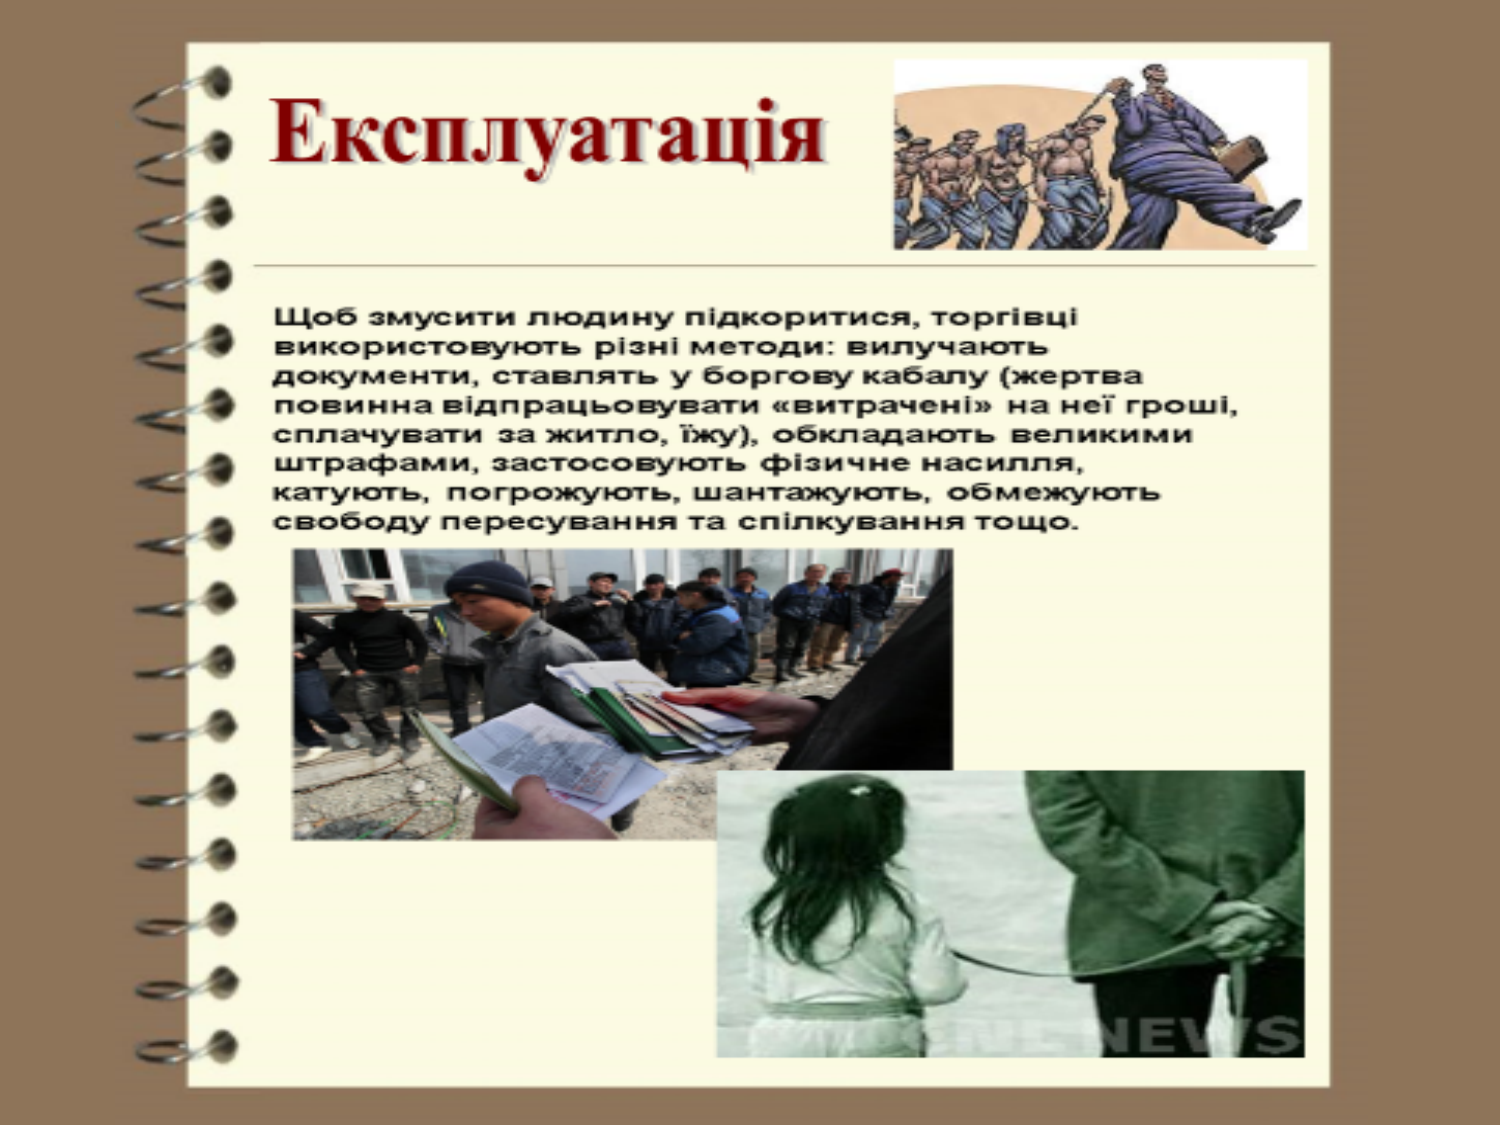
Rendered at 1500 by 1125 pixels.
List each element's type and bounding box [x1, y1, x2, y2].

picture [114, 4, 1368, 1125]
